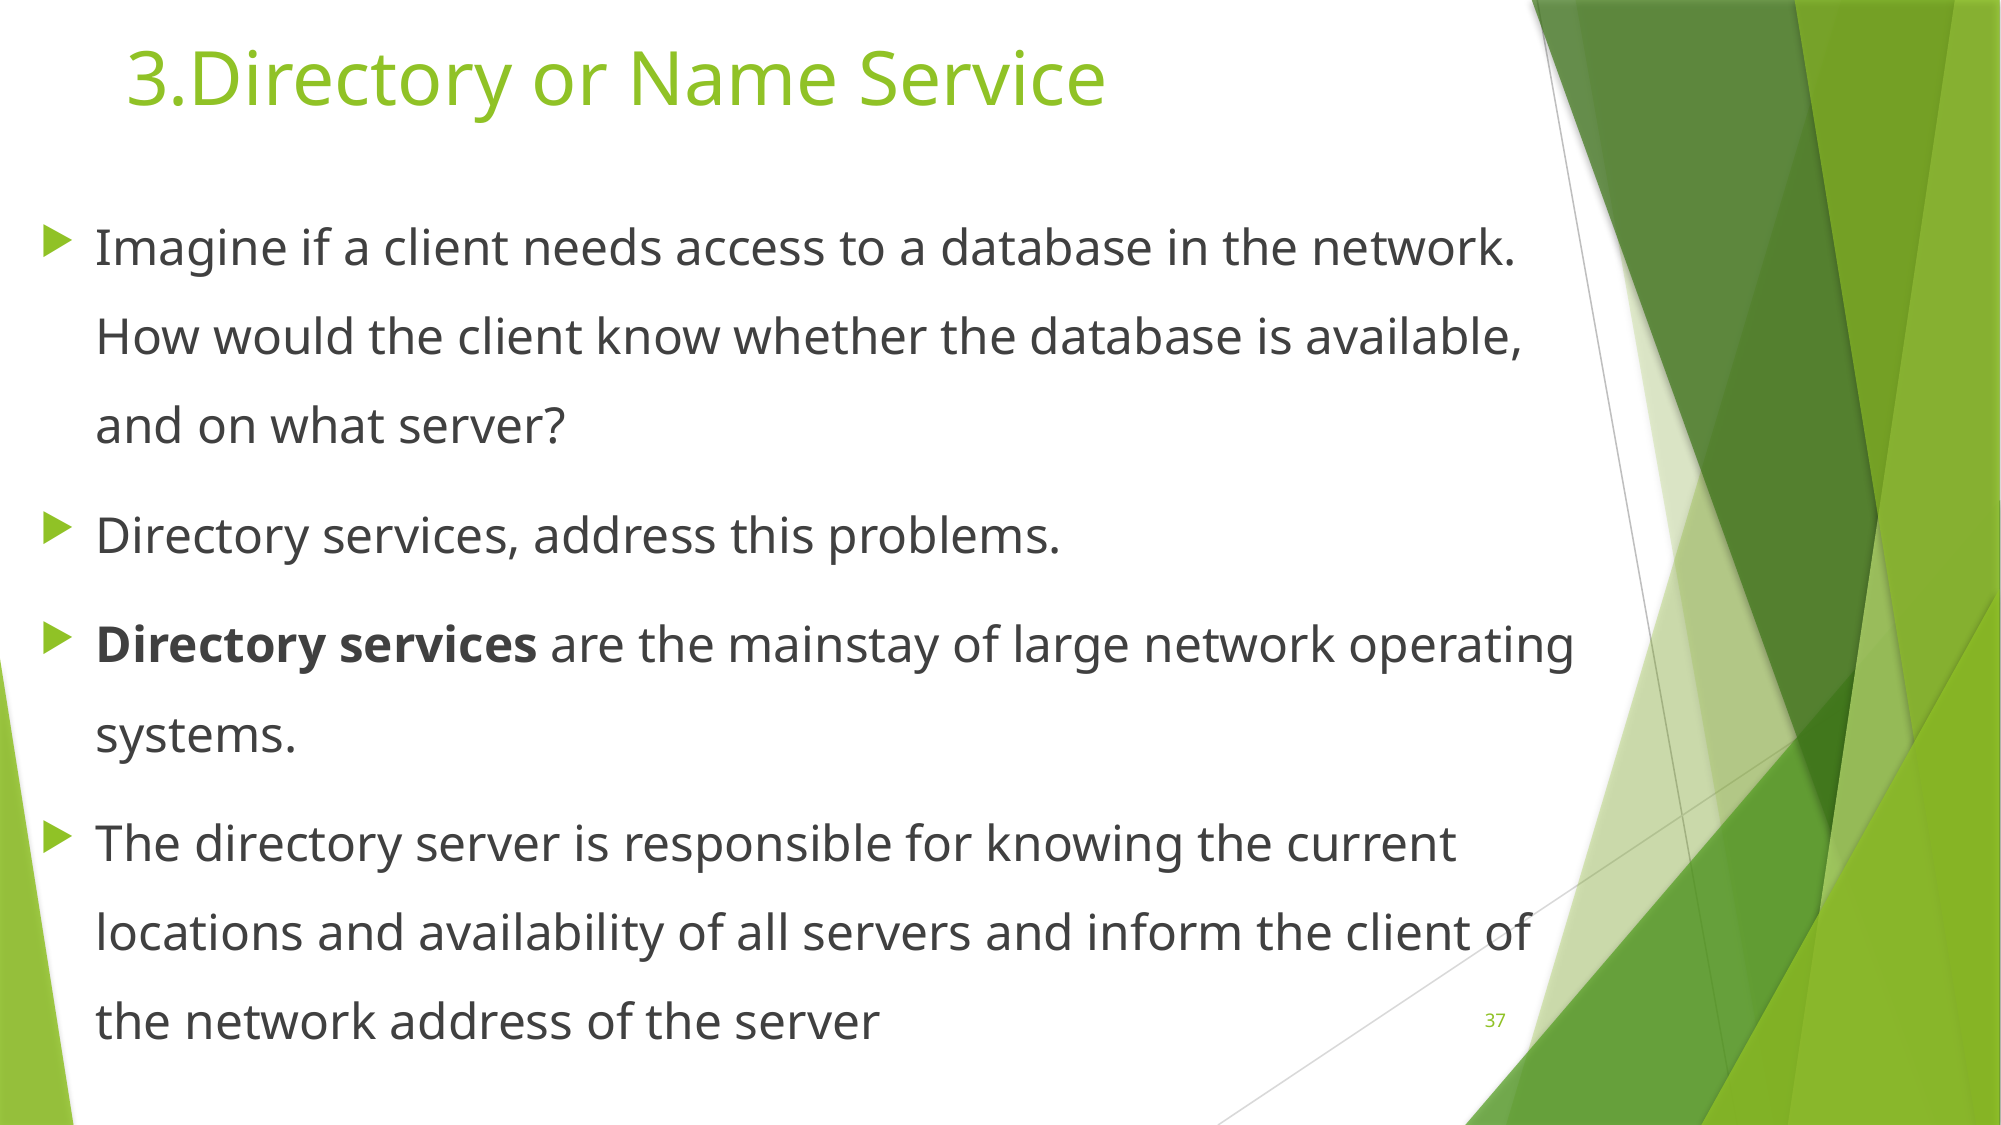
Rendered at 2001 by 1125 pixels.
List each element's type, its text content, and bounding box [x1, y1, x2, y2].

list Imagine if a client needs access to a database in the network. How would the client know whether the database is available, and on what server? Directory services, address this problems. Directory services are the mainstay of large network operating systems. The directory server is responsible for knowing the current locations and availability of all servers and inform the client of the network address of the server [24, 179, 1628, 1063]
slide_number 37 [1409, 991, 1522, 1051]
title 3.Directory or Name Service [111, 22, 1522, 179]
